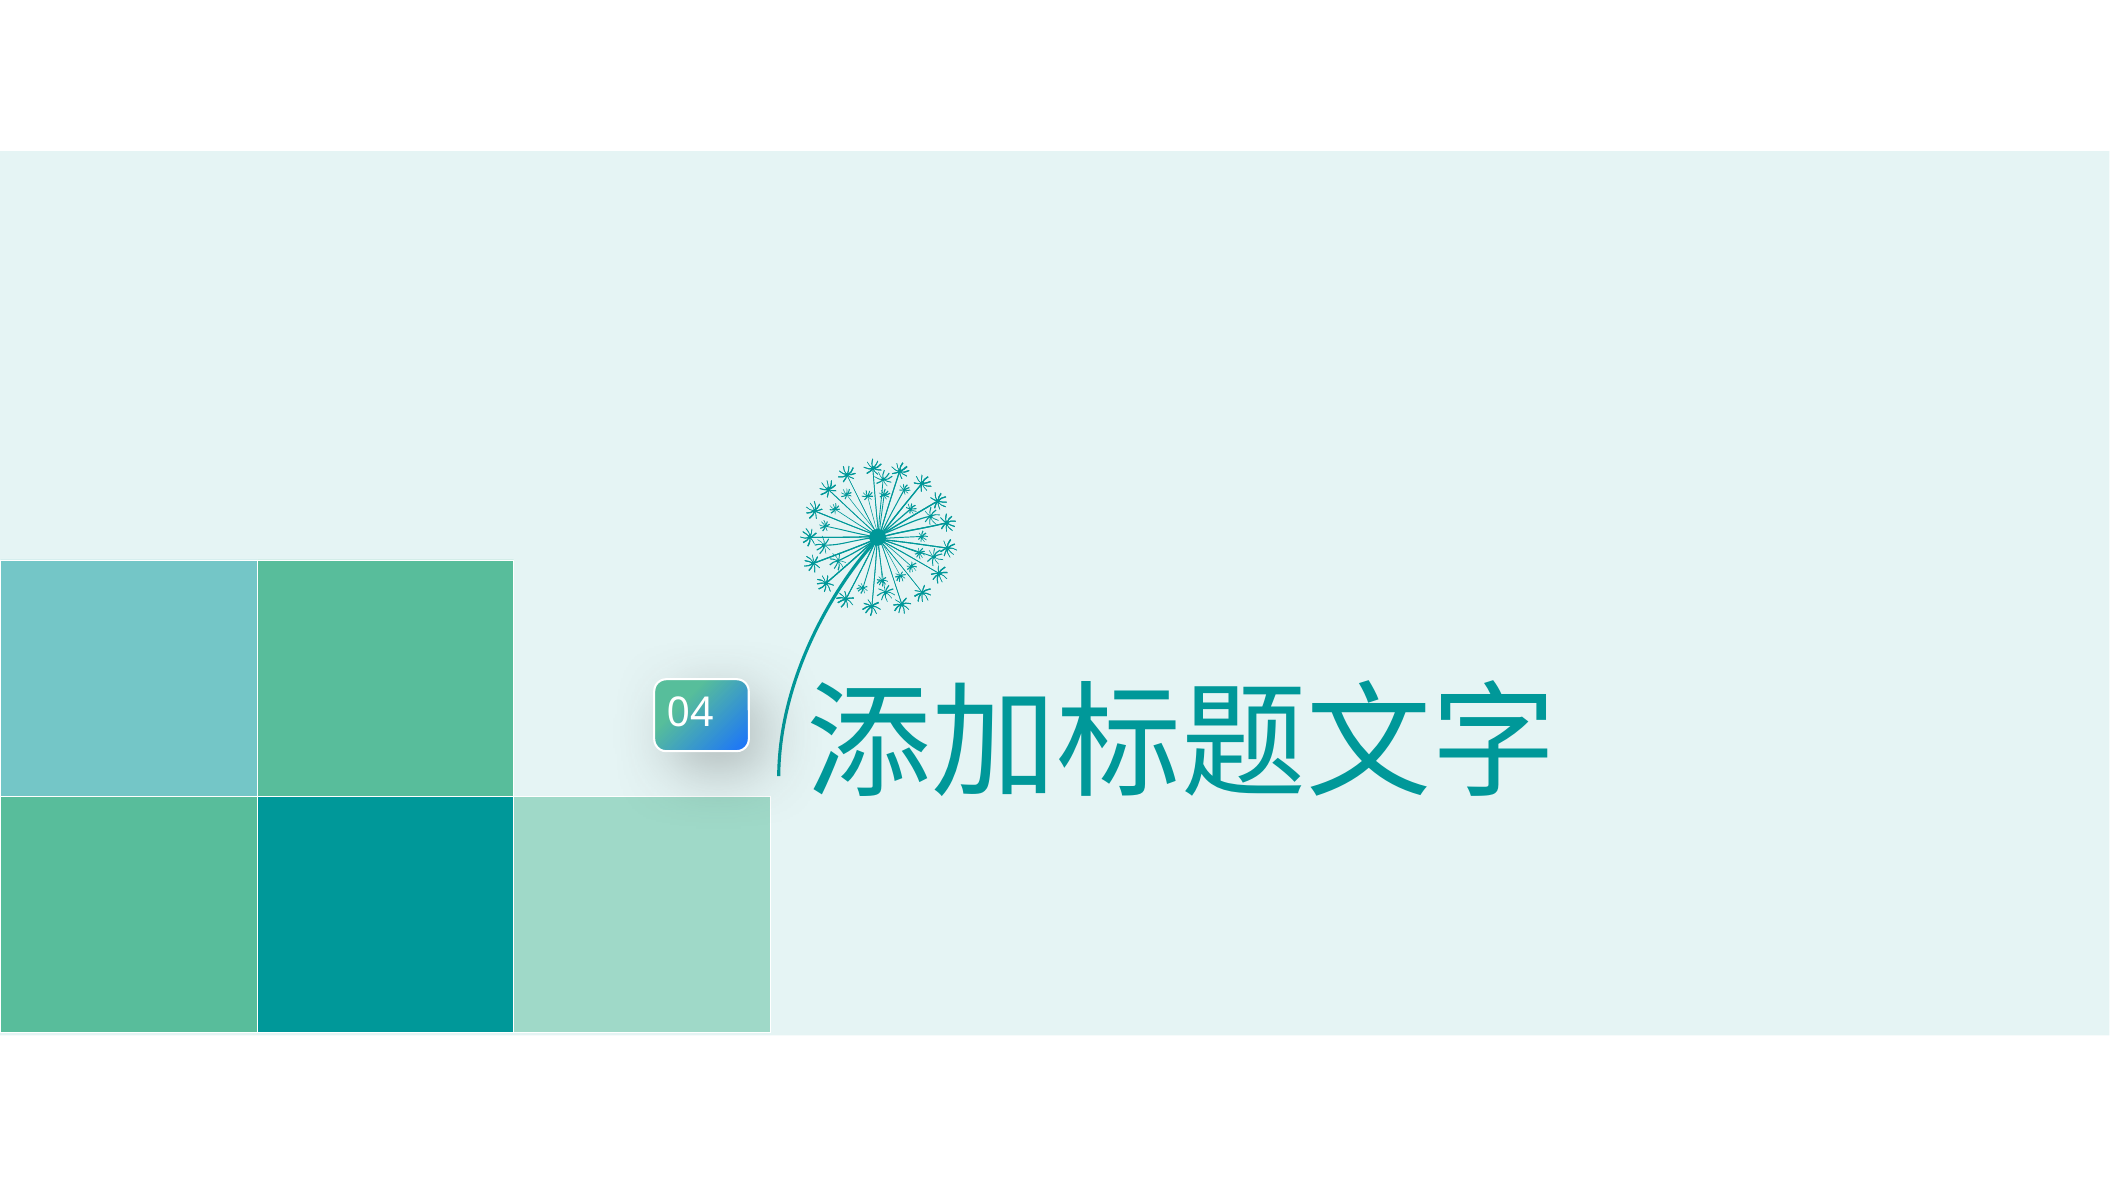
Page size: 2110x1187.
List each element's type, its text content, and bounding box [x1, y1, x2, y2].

text_box [0, 559, 257, 796]
text_box [513, 796, 770, 1032]
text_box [651, 678, 756, 752]
text_box [0, 796, 257, 1032]
text_box [257, 796, 513, 1032]
text_box [0, 150, 2110, 1036]
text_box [777, 456, 938, 782]
text_box [257, 559, 514, 796]
text_box 添加标题文字 [806, 661, 1622, 812]
